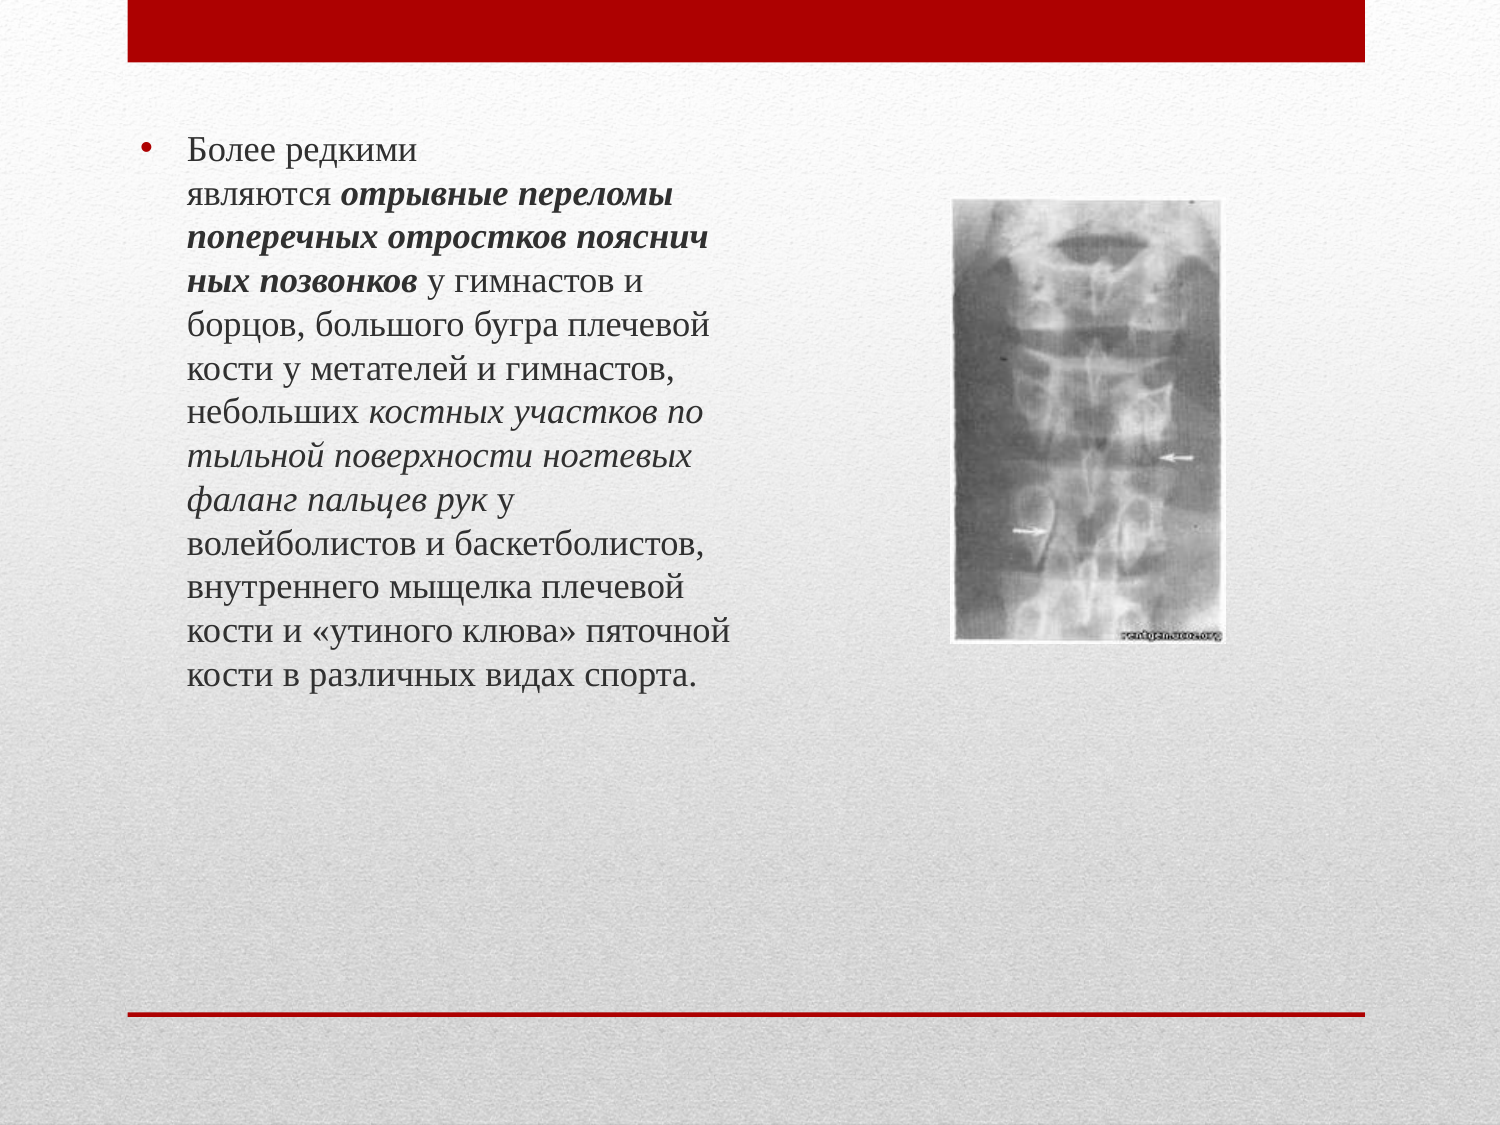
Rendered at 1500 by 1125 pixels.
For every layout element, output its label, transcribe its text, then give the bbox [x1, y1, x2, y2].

list Более редкими являются отрывные переломы поперечных отростков пояснич­ных позвонков у гимнастов и борцов, большого бугра плечевой кости у метате­лей и гимнастов, небольших костных уча­стков по тыльной поверхности ногтевых фаланг пальцев рук у волейболистов и бас­кетболистов, внутреннего мыщелка пле­чевой кости и «утиного клюва» пяточной кости в различных видах спорта. [125, 112, 750, 750]
picture [949, 195, 1227, 644]
